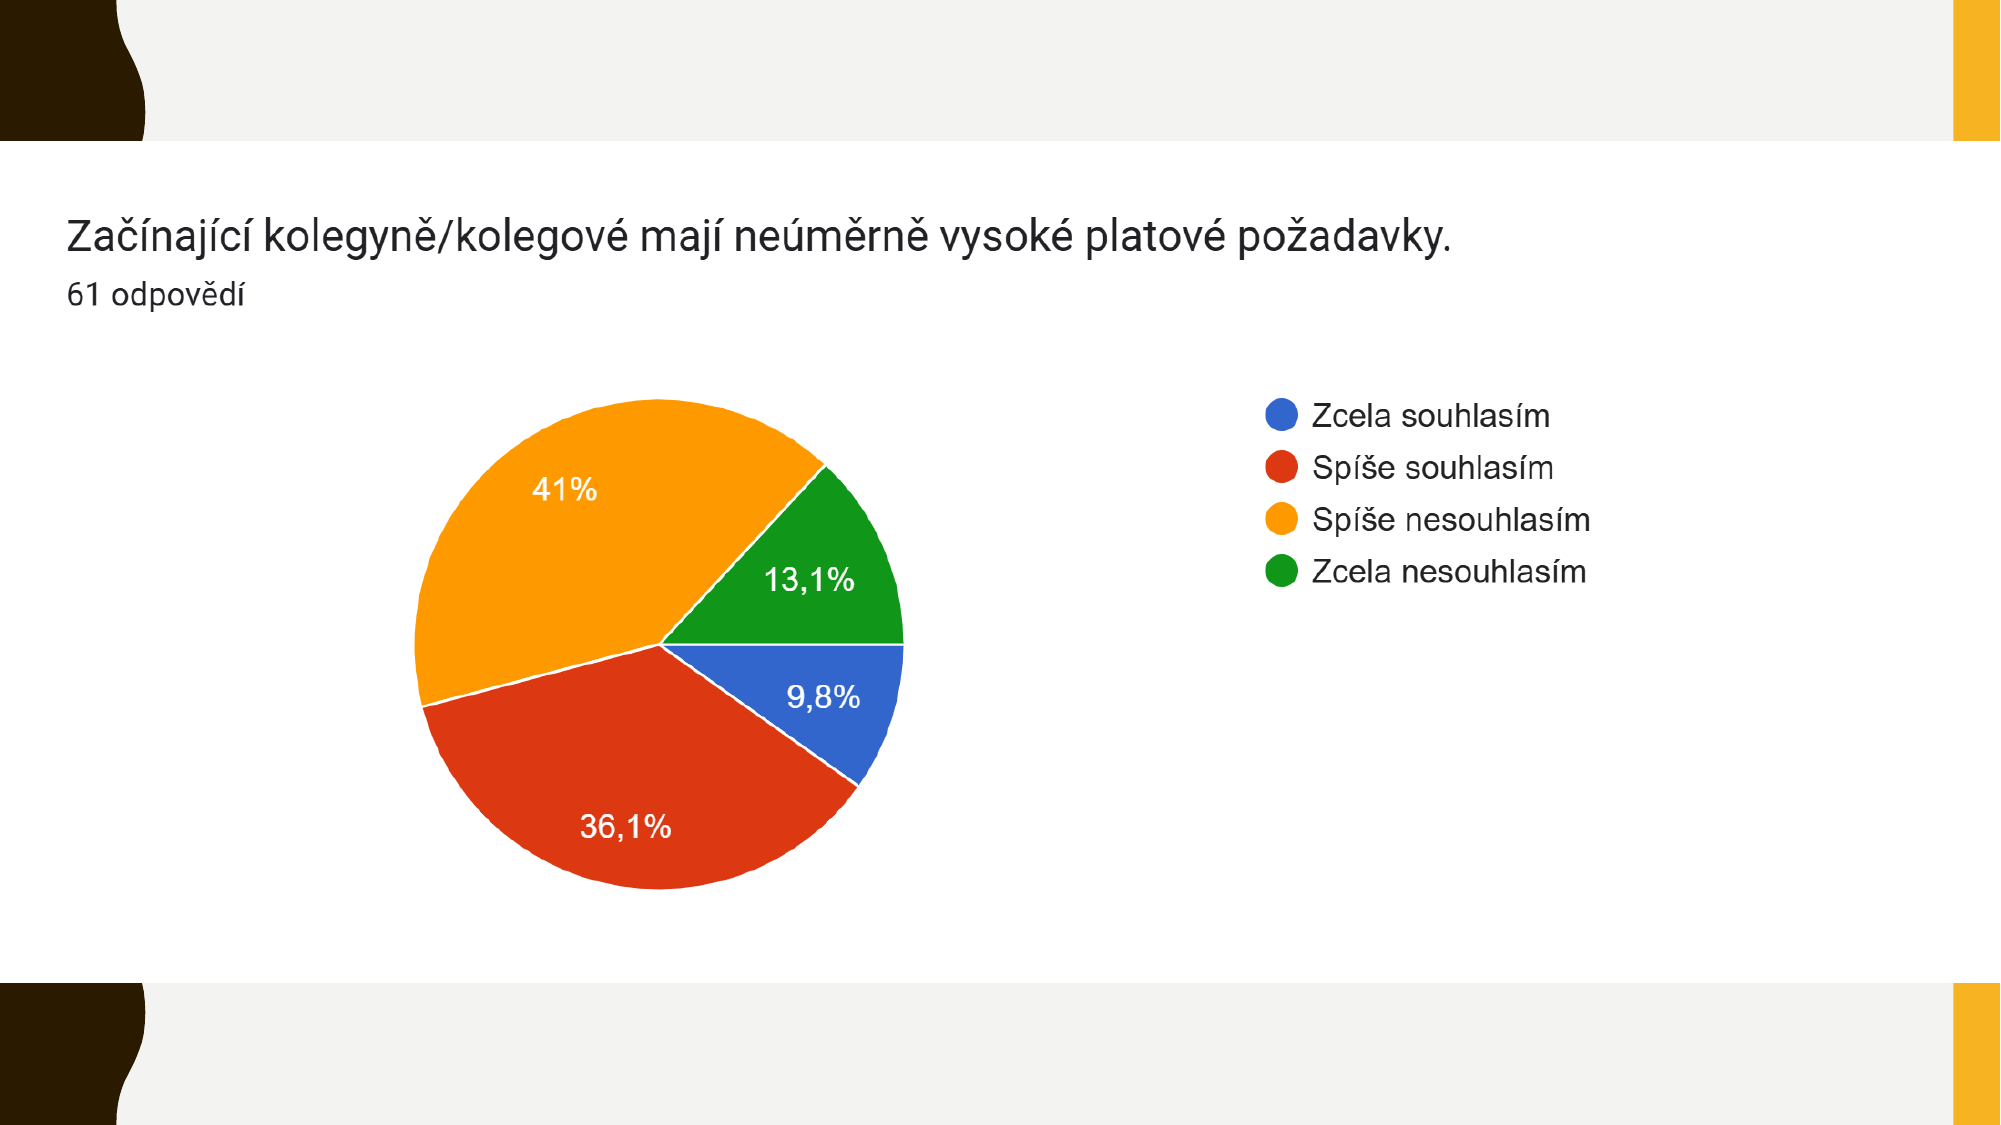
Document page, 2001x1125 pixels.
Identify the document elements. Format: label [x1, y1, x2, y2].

picture [0, 141, 2000, 984]
